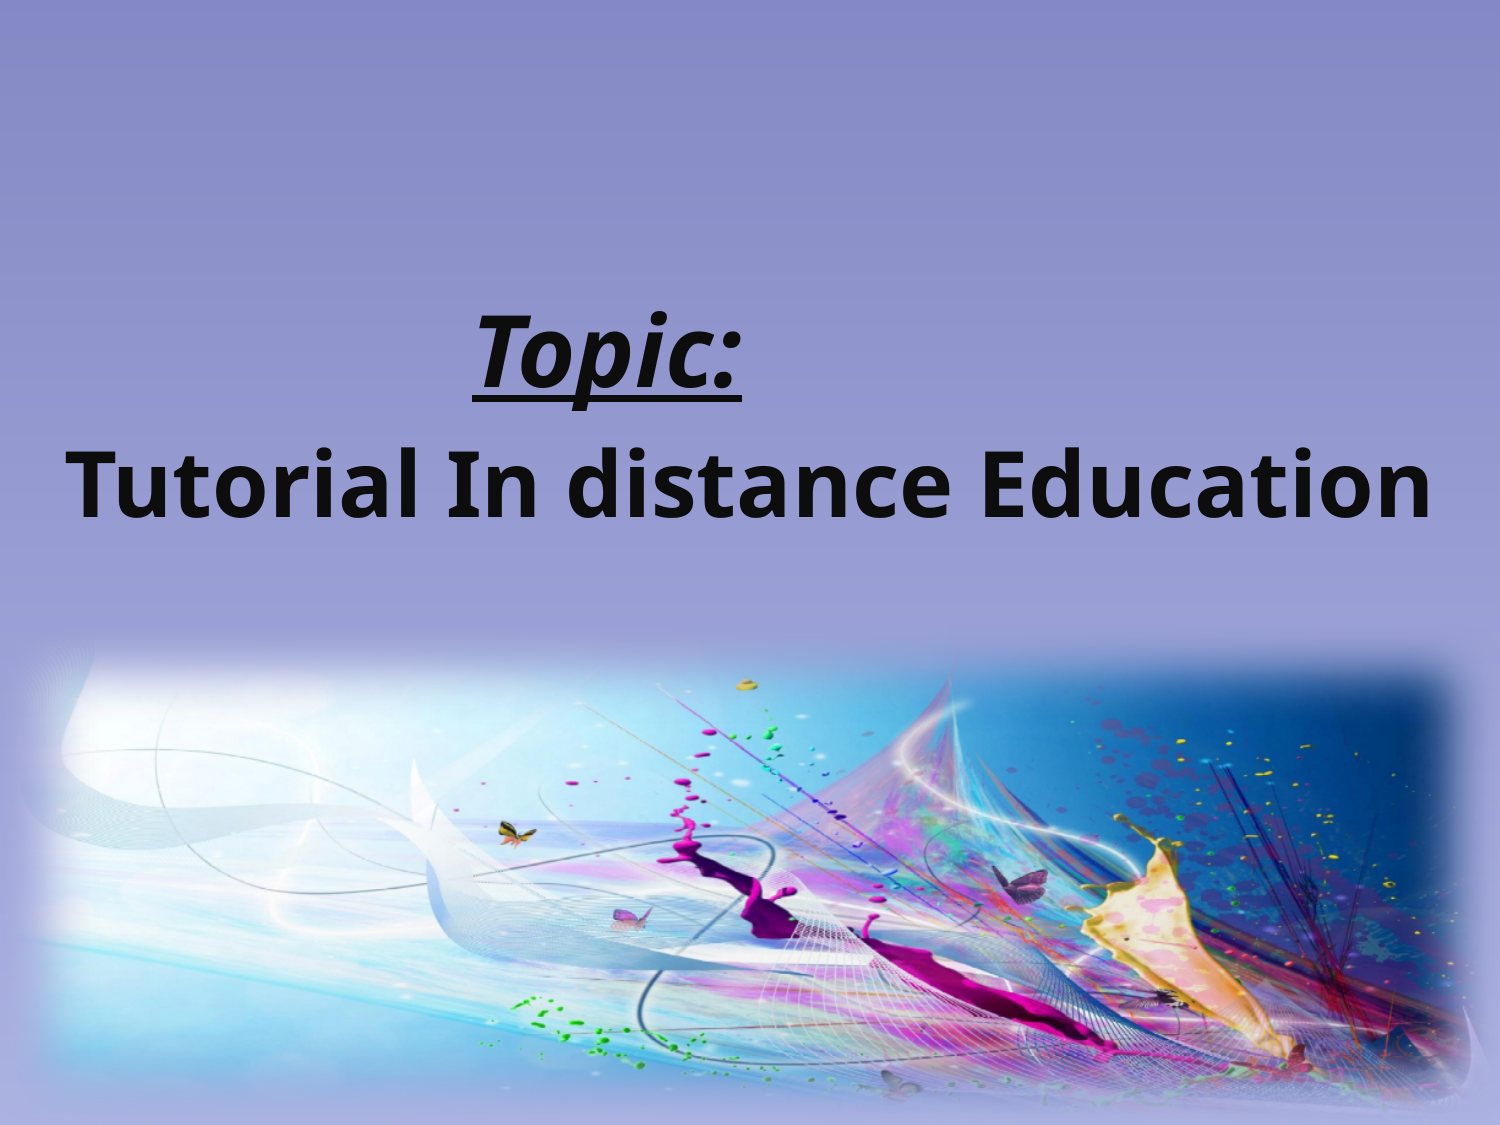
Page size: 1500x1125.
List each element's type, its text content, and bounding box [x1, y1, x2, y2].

picture [0, 624, 1500, 1125]
list Topic: Tutorial In distance Education [0, 0, 1500, 624]
